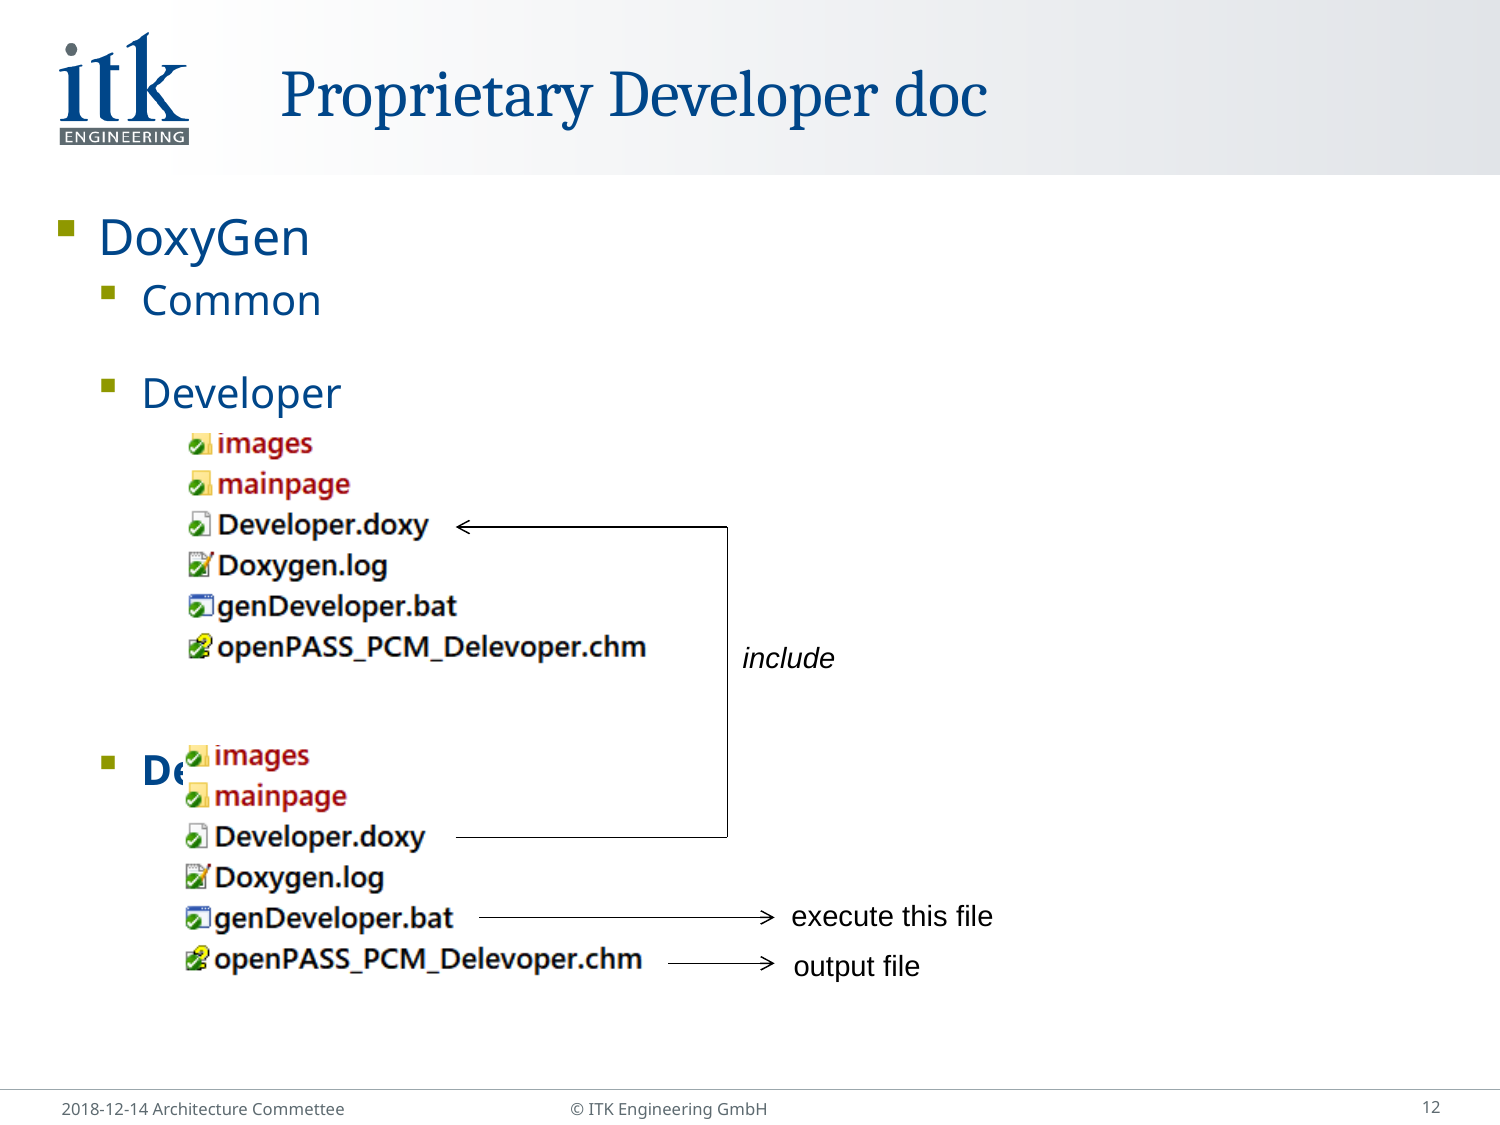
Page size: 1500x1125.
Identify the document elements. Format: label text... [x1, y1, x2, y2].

picture [182, 744, 654, 980]
text_box execute this file [776, 889, 1009, 940]
text_box output file [778, 940, 936, 991]
picture [59, 32, 189, 145]
title Proprietary Developer doc [265, 17, 1442, 161]
list DoxyGen Common Developer Developer_XXX [53, 197, 1441, 1060]
footer © ITK Engineering GmbH [442, 1092, 1058, 1125]
text_box include [732, 631, 851, 682]
slide_number 12 [1322, 1092, 1441, 1125]
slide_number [46, 1092, 401, 1125]
picture [186, 433, 658, 669]
